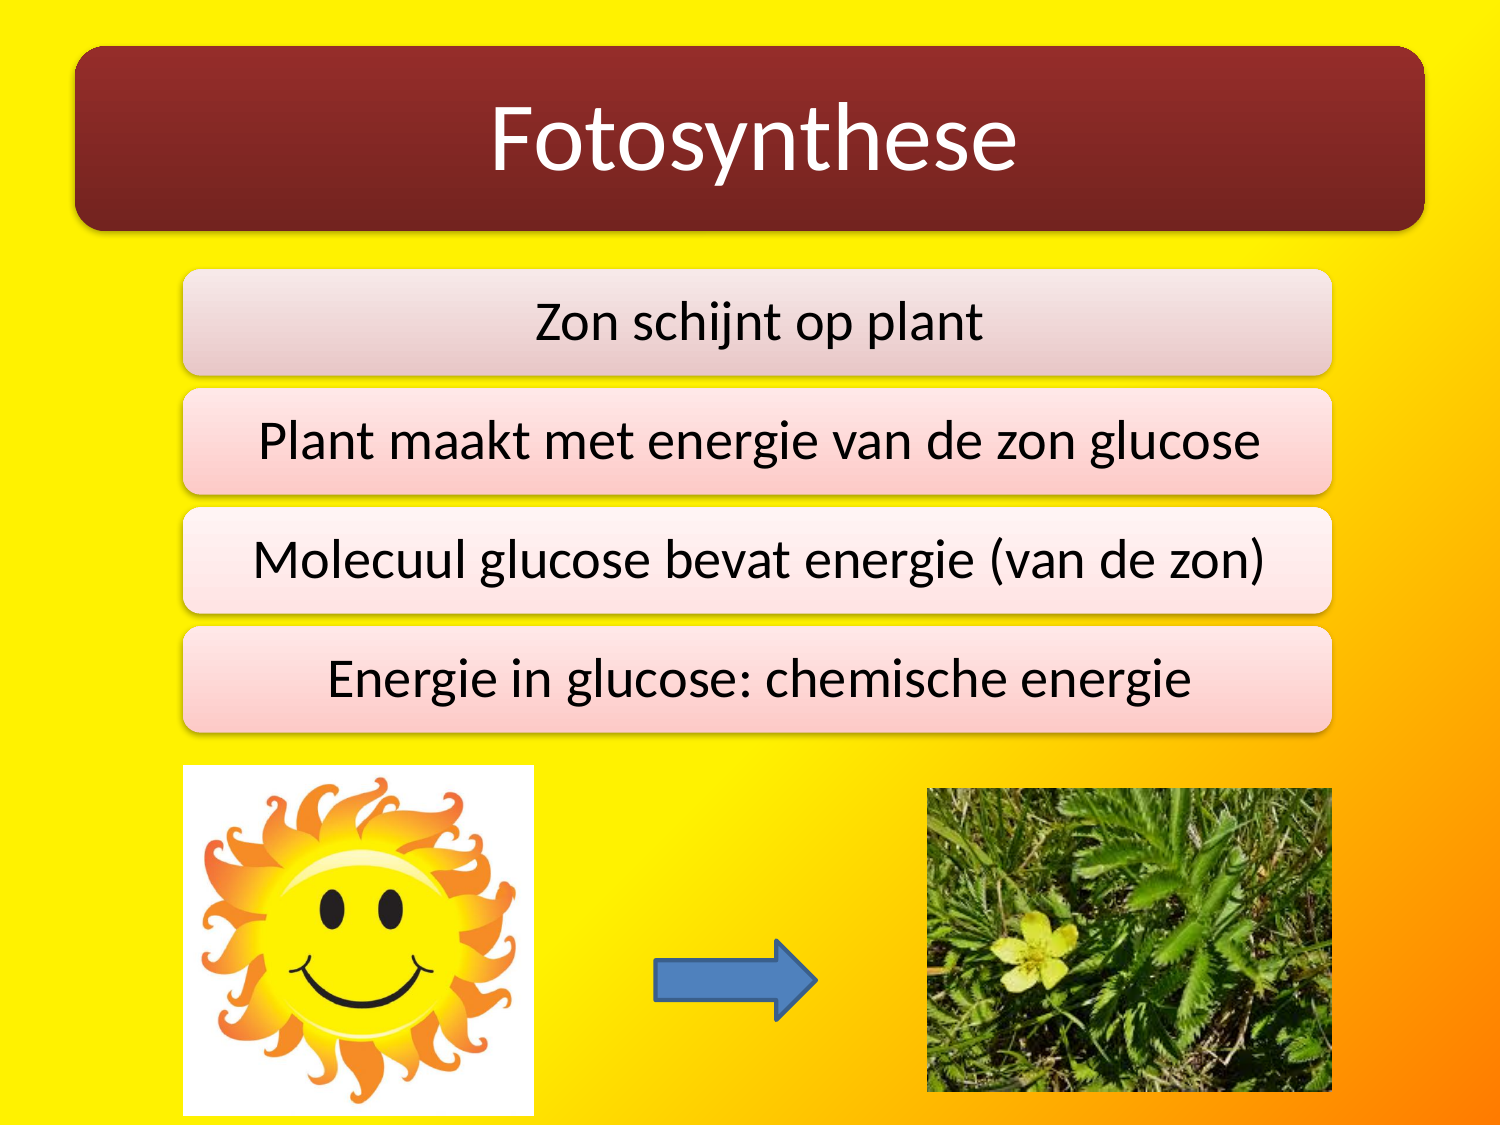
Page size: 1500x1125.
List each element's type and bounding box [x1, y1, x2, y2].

picture [182, 764, 534, 1116]
text_box [653, 938, 819, 1022]
picture [926, 788, 1333, 1093]
text_box [74, 44, 1426, 233]
list [182, 262, 1333, 740]
